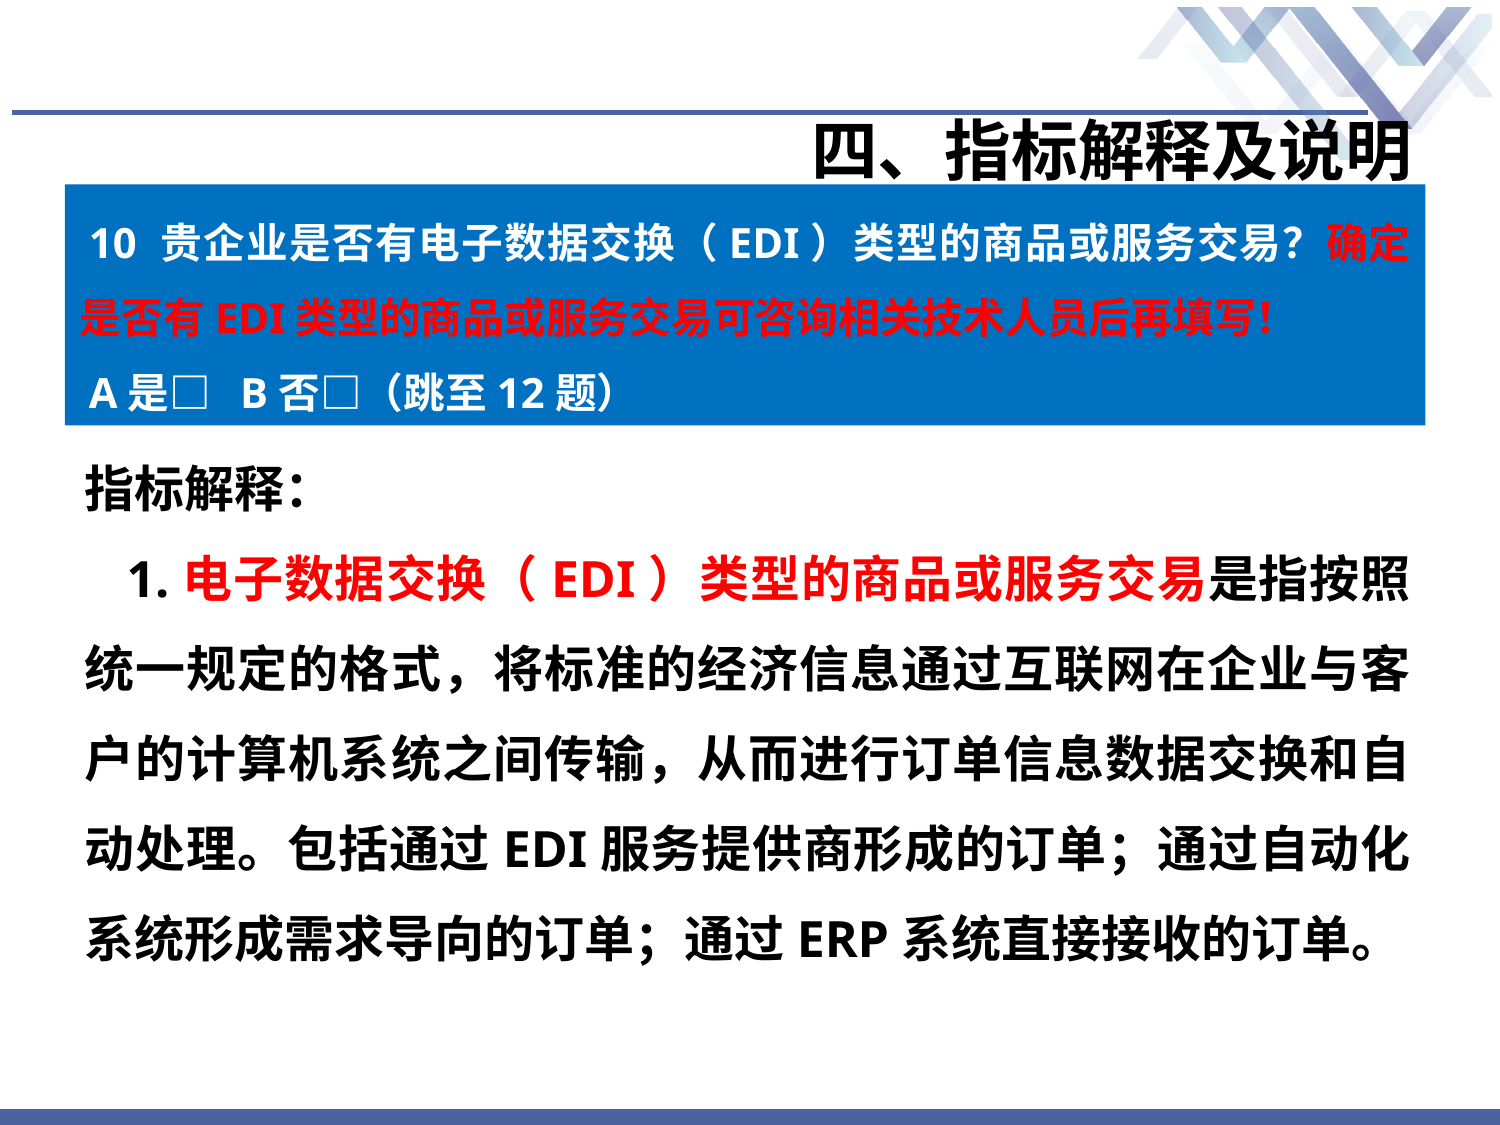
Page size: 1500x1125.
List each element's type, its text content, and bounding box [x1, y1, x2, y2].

list 指标解释： 1.电子数据交换（EDI）类型的商品或服务交易是指按照统一规定的格式，将标准的经济信息通过互联网在企业与客户的计算机系统之间传输，从而进行订单信息数据交换和自动处理。包括通过EDI服务提供商形成的订单；通过自动化系统形成需求导向的订单；通过ERP系统直接接收的订单。 [70, 454, 1426, 1099]
picture [1056, 7, 1492, 160]
title 四、指标解释及说明 [76, 101, 1427, 184]
text_box 10 贵企业是否有电子数据交换（EDI）类型的商品或服务交易？确定是否有EDI类型的商品或服务交易可咨询相关技术人员后再填写！ A是□ B否□（跳至12题） [64, 184, 1426, 426]
